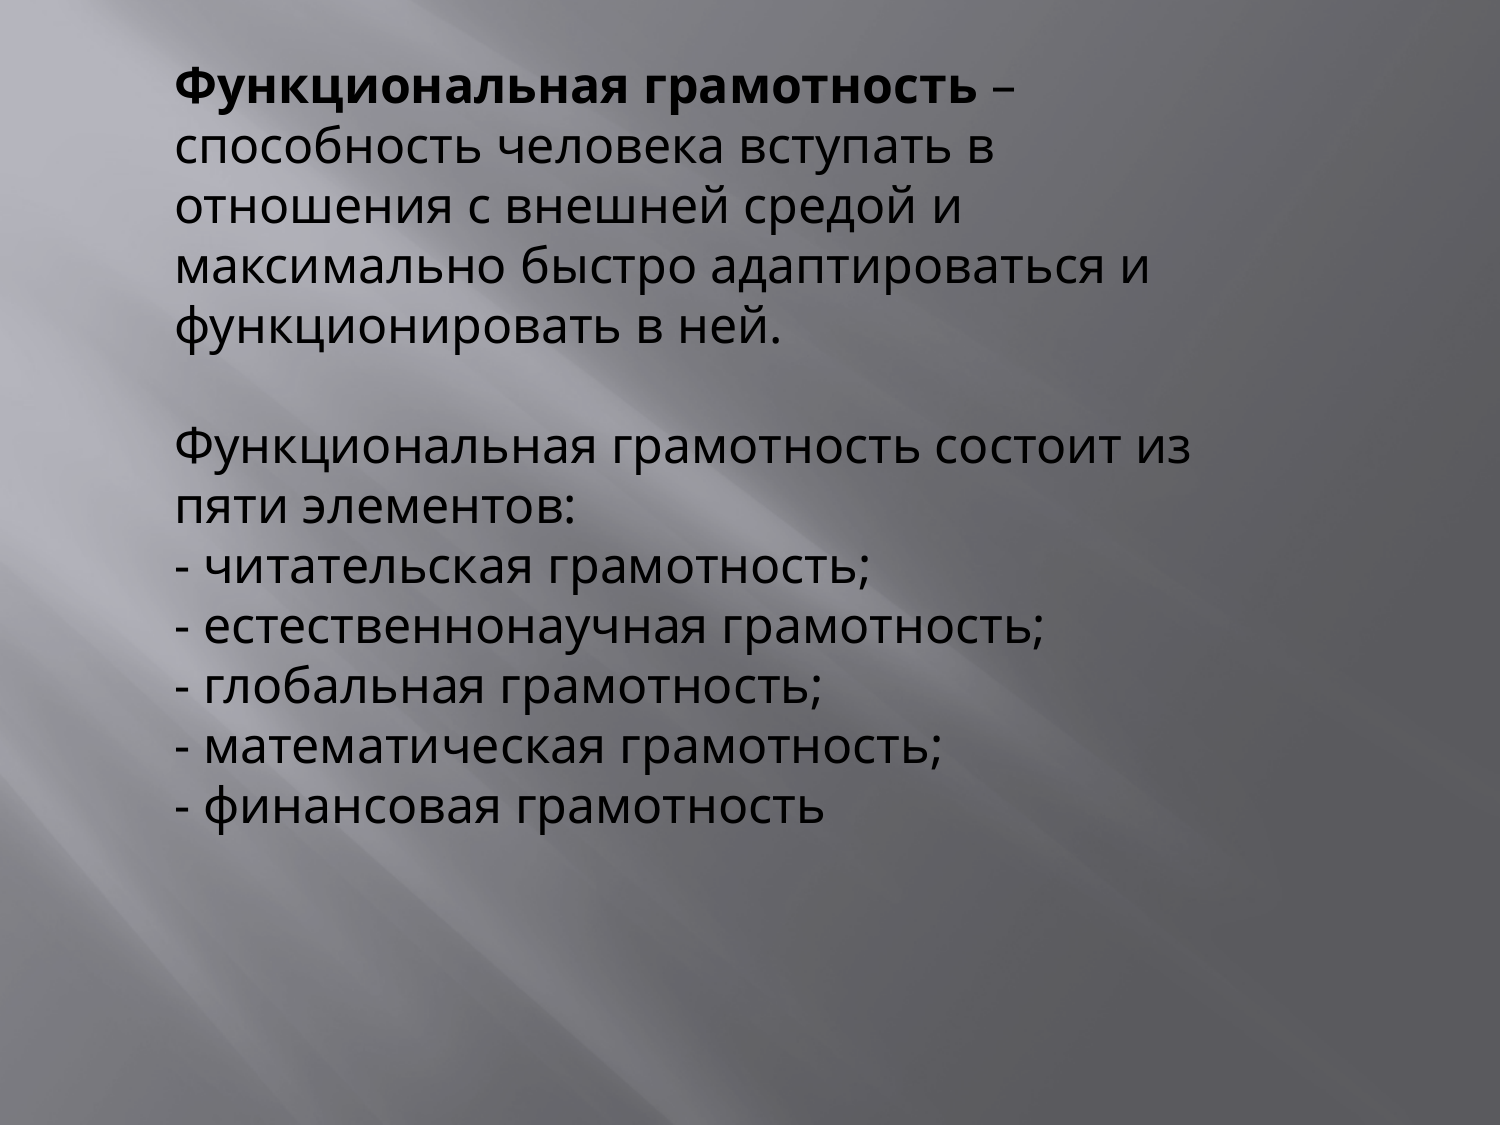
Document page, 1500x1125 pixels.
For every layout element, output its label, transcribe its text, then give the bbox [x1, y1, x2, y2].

text_box Функциональная грамотность – способность человека вступать в отношения с внешней средой и максимально быстро адаптироваться и функционировать в ней. Функциональная грамотность состоит из пяти элементов: - читательская грамотность; - естественнонаучная грамотность; - глобальная грамотность; - математическая грамотность; - финансовая грамотность [159, 0, 1211, 962]
